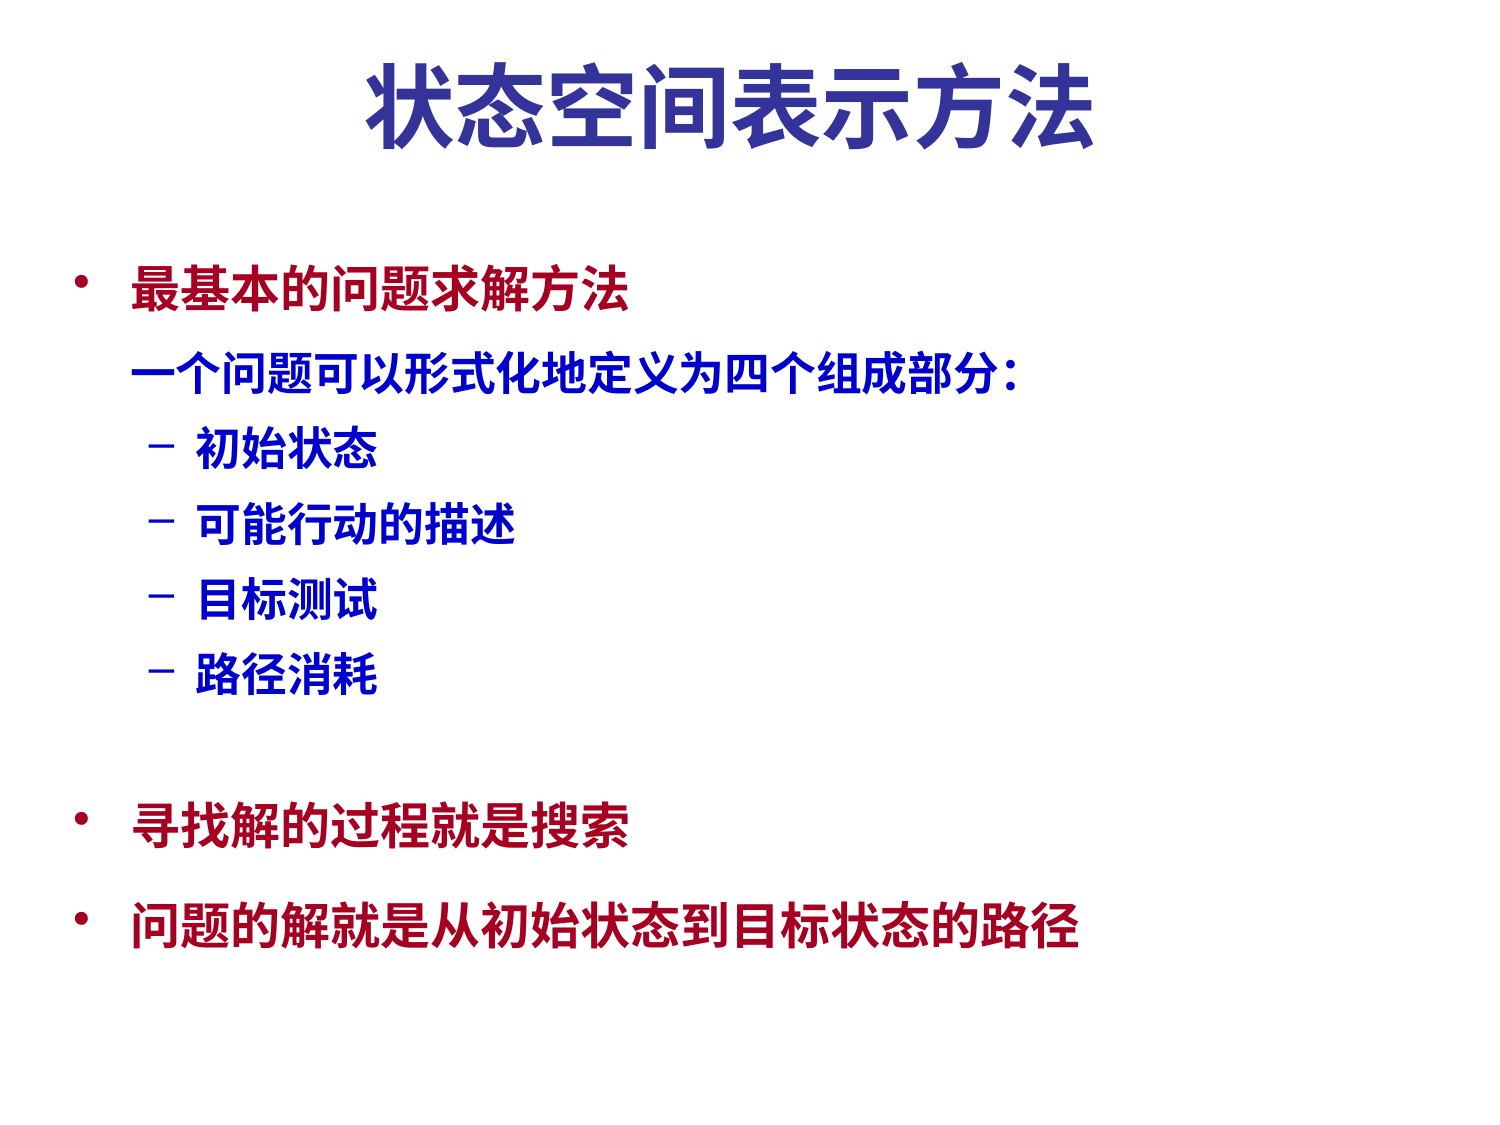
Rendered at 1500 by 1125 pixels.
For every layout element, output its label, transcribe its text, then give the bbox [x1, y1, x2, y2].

text_box 状态空间表示方法 [89, 42, 1371, 168]
list 最基本的问题求解方法 一个问题可以形式化地定义为四个组成部分： 初始状态 可能行动的描述 目标测试 路径消耗 寻找解的过程就是搜索 问题的解就是从初始状态到目标状态的路径 [58, 219, 1477, 1083]
